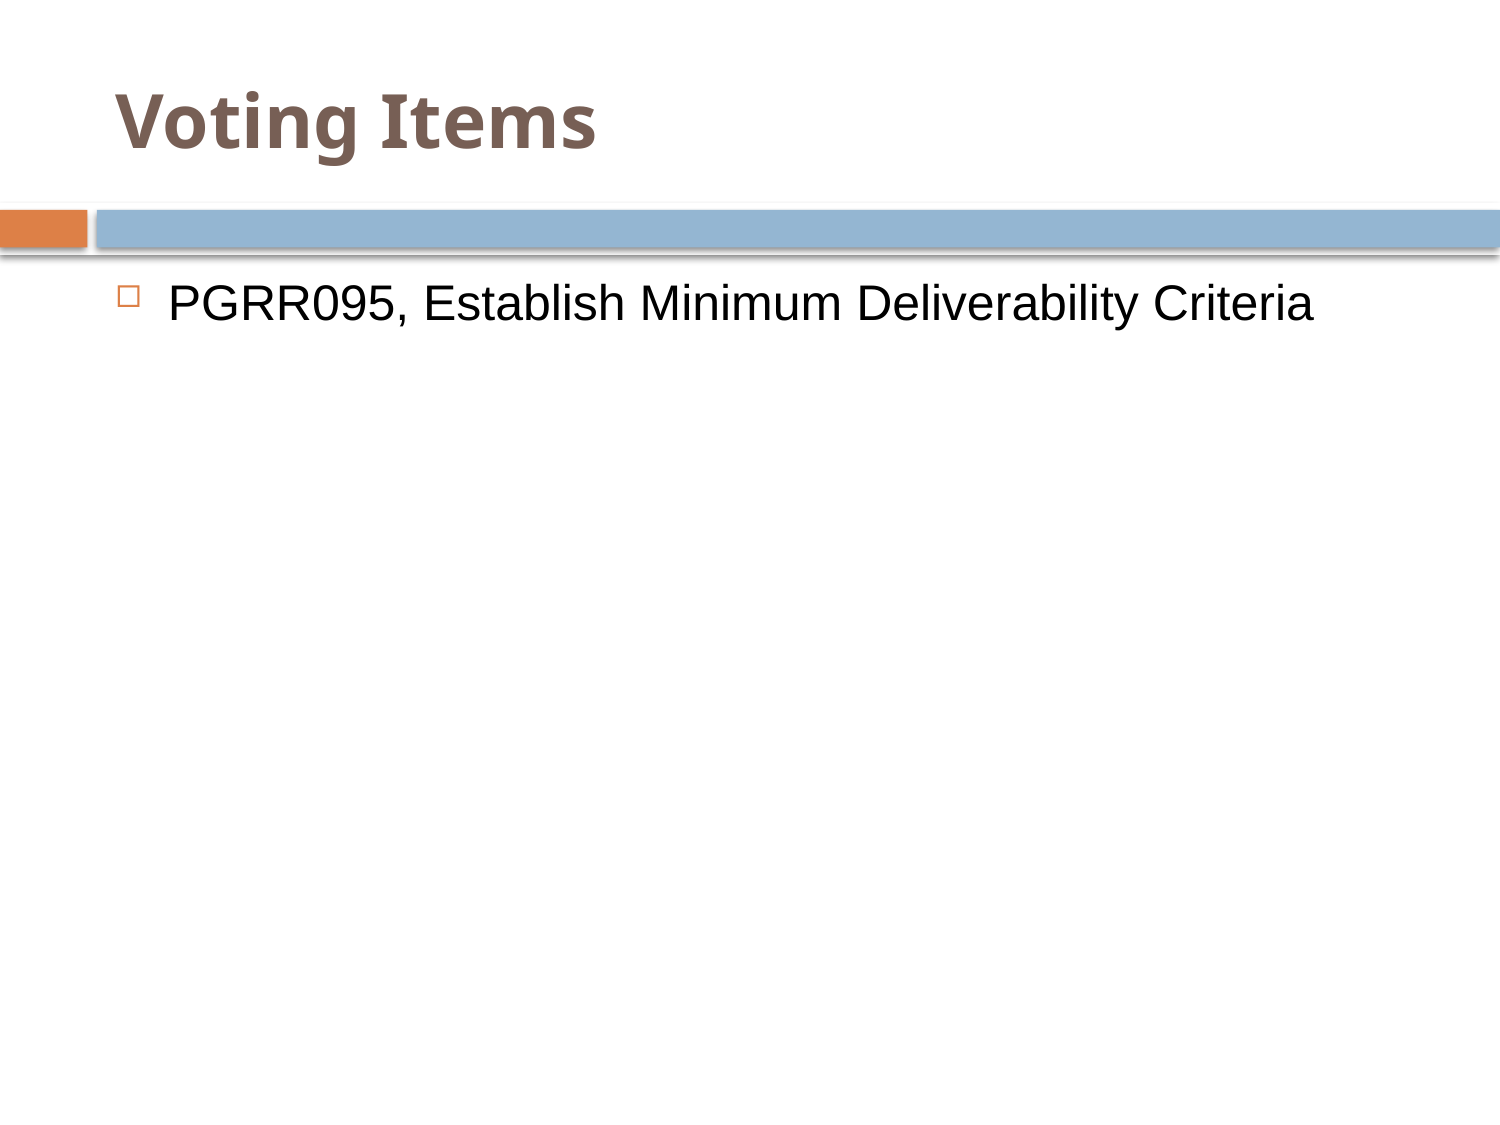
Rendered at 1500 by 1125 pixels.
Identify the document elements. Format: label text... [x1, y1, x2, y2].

title Voting Items [100, 37, 1439, 201]
list PGRR095, Establish Minimum Deliverability Criteria [100, 262, 1439, 1001]
